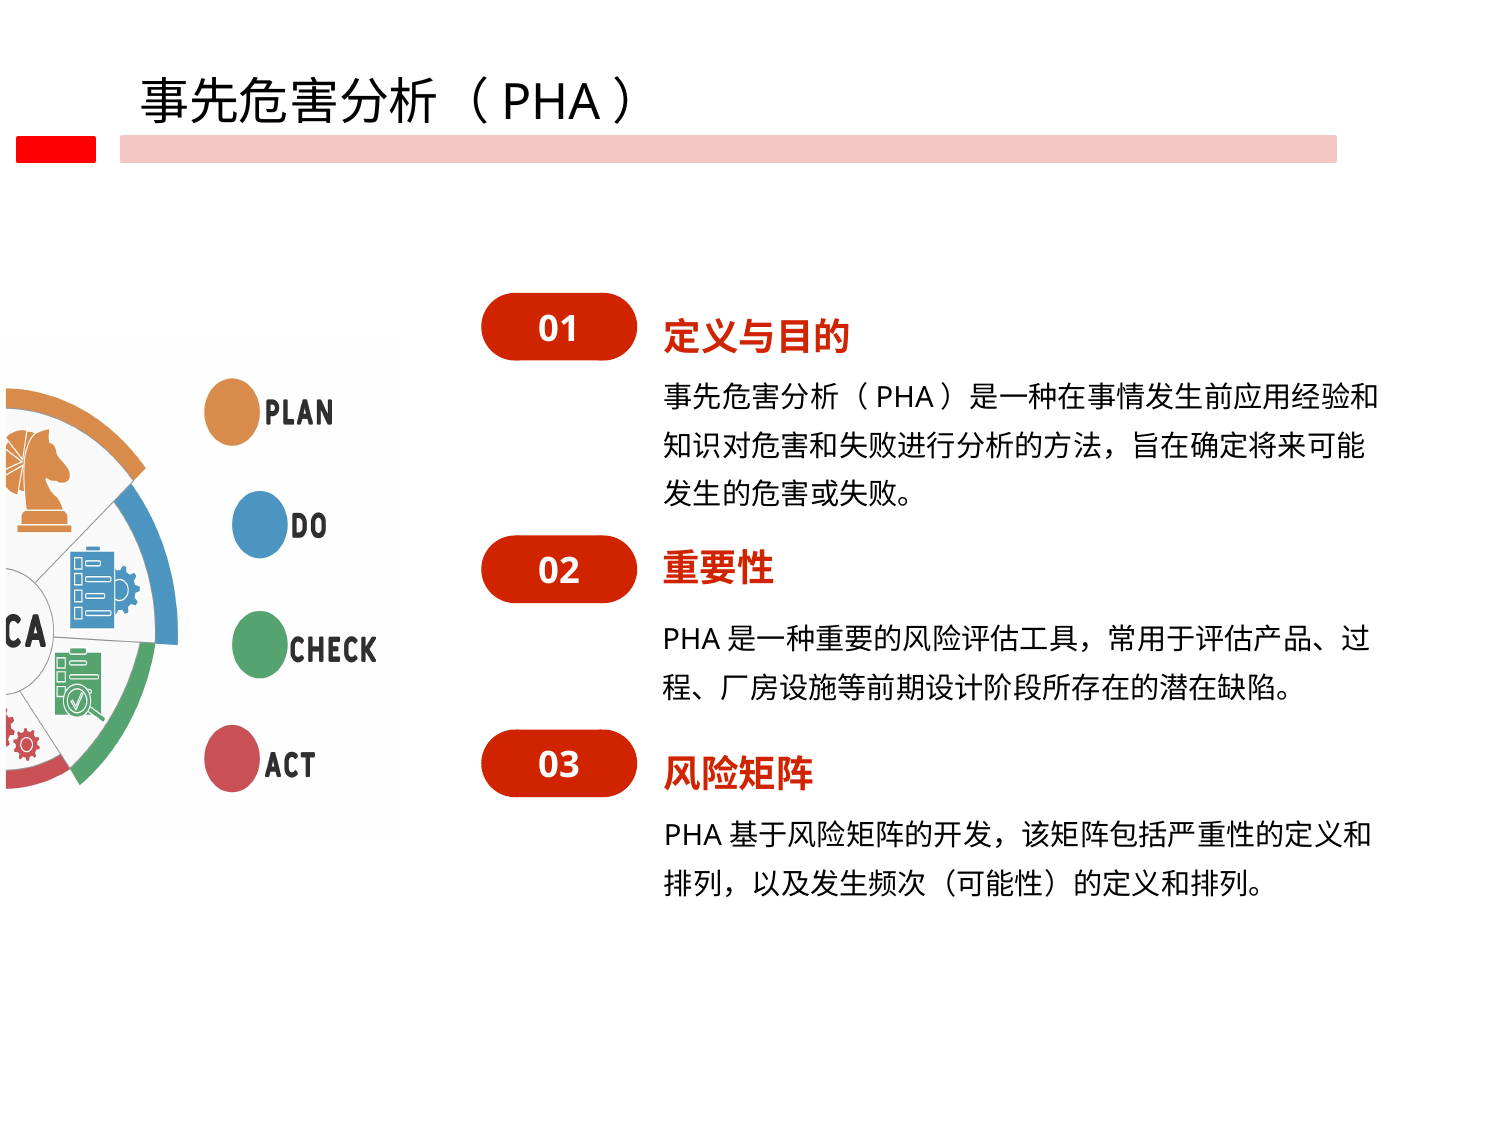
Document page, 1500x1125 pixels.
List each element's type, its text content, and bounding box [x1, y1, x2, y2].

text_box [481, 535, 533, 604]
text_box 03 [512, 734, 607, 793]
text_box 02 [512, 540, 607, 599]
text_box [586, 535, 638, 604]
text_box 定义与目的 [648, 283, 1423, 370]
text_box 事先危害分析（PHA）是一种在事情发生前应用经验和知识对危害和失败进行分析的方法，旨在确定将来可能发生的危害或失败。 [648, 348, 1397, 503]
picture [5, 337, 398, 842]
text_box PHA是一种重要的风险评估工具，常用于评估产品、过程、厂房设施等前期设计阶段所存在的潜在缺陷。 [647, 591, 1397, 745]
text_box [521, 356, 597, 361]
text_box 重要性 [647, 514, 1421, 601]
text_box 01 [512, 297, 607, 356]
text_box 风险矩阵 [648, 720, 1423, 807]
text_box [518, 292, 601, 297]
text_box [521, 535, 597, 540]
text_box [481, 729, 532, 798]
text_box [518, 599, 601, 604]
text_box 事先危害分析（PHA） [123, 30, 1500, 145]
text_box [586, 292, 638, 361]
text_box PHA基于风险矩阵的开发，该矩阵包括严重性的定义和排列，以及发生频次（可能性）的定义和排列。 [648, 786, 1406, 941]
text_box [521, 729, 597, 734]
text_box [518, 793, 600, 798]
text_box [586, 729, 638, 798]
text_box [481, 292, 532, 361]
